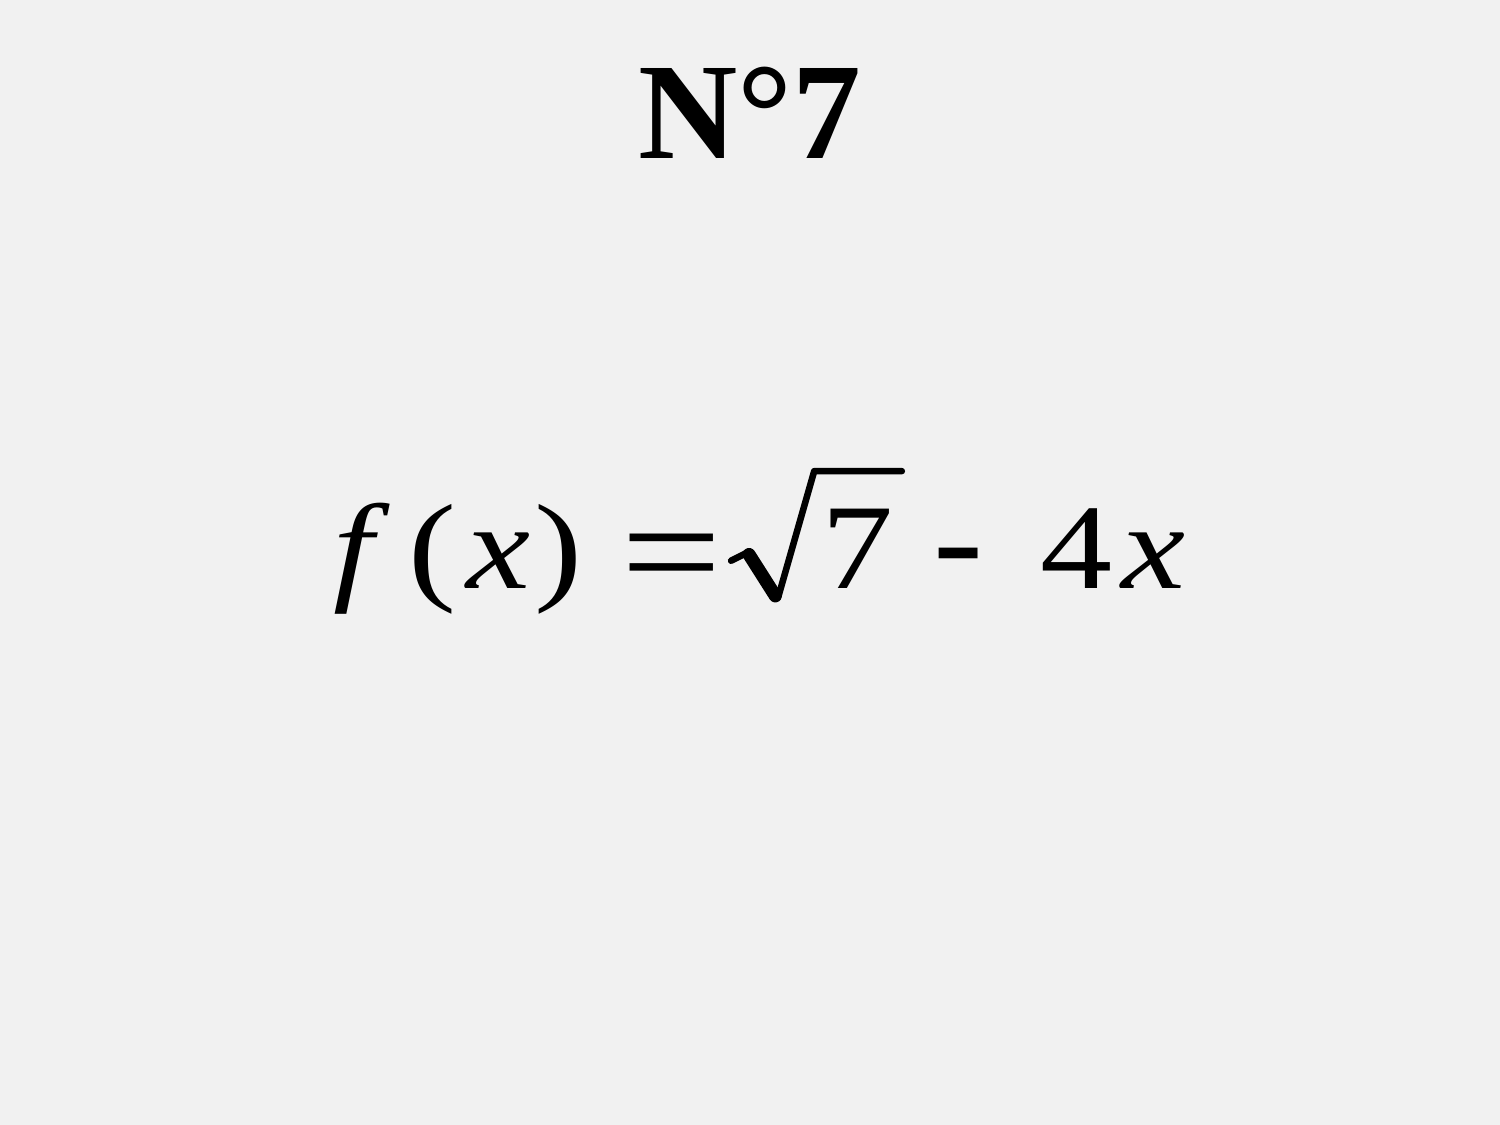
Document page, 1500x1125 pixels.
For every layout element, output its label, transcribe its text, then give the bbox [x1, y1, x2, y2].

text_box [282, 445, 1214, 644]
text_box N°7 [0, 0, 1500, 208]
